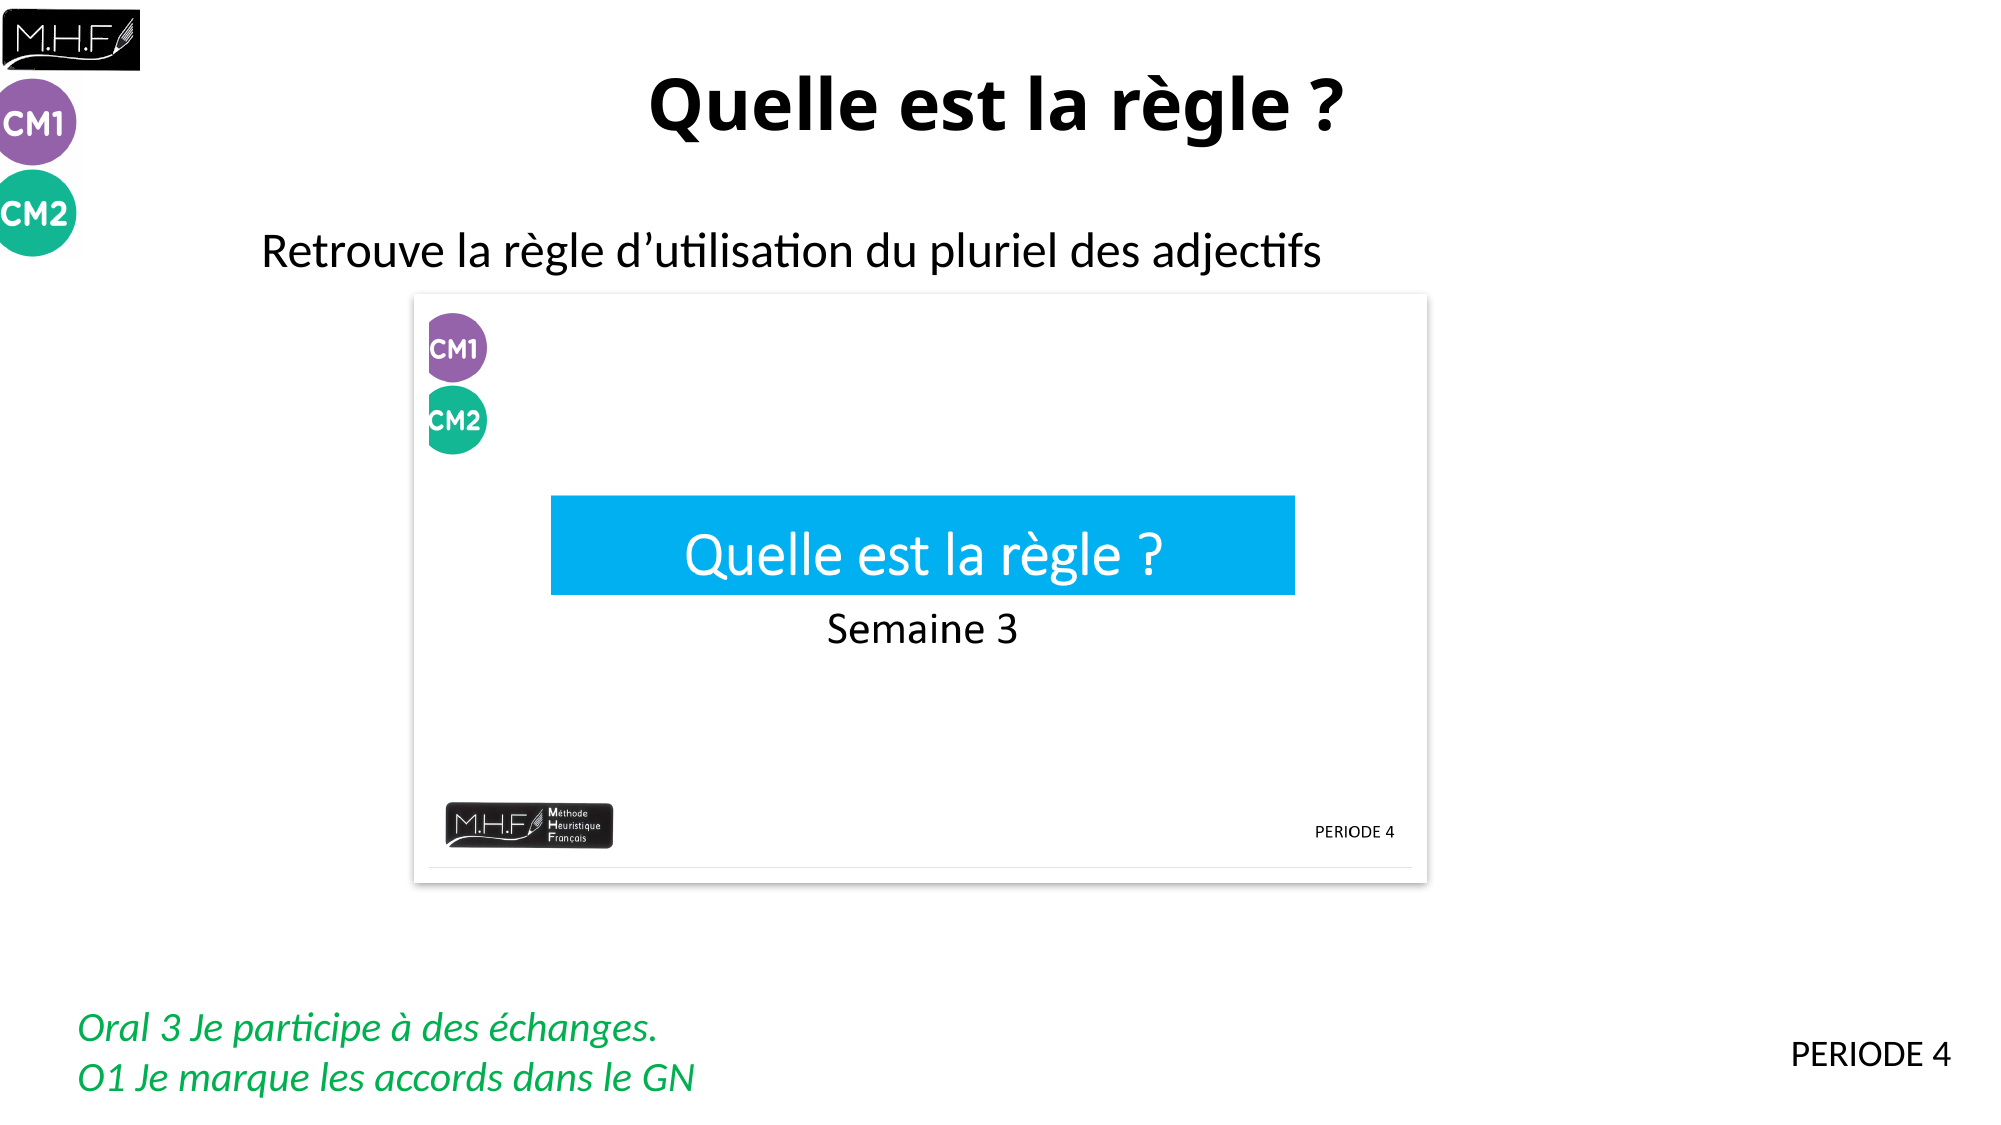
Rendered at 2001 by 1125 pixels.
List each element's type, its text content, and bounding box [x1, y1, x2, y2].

text_box PERIODE 4 [1363, 1021, 1967, 1082]
text_box Retrouve la règle d’utilisation du pluriel des adjectifs [246, 210, 1595, 364]
text_box Quelle est la règle ? [632, 40, 1367, 153]
picture [428, 309, 1413, 869]
text_box Oral 3 Je participe à des échanges. O1 Je marque les accords dans le GN [62, 992, 1363, 1108]
picture [0, 7, 140, 259]
